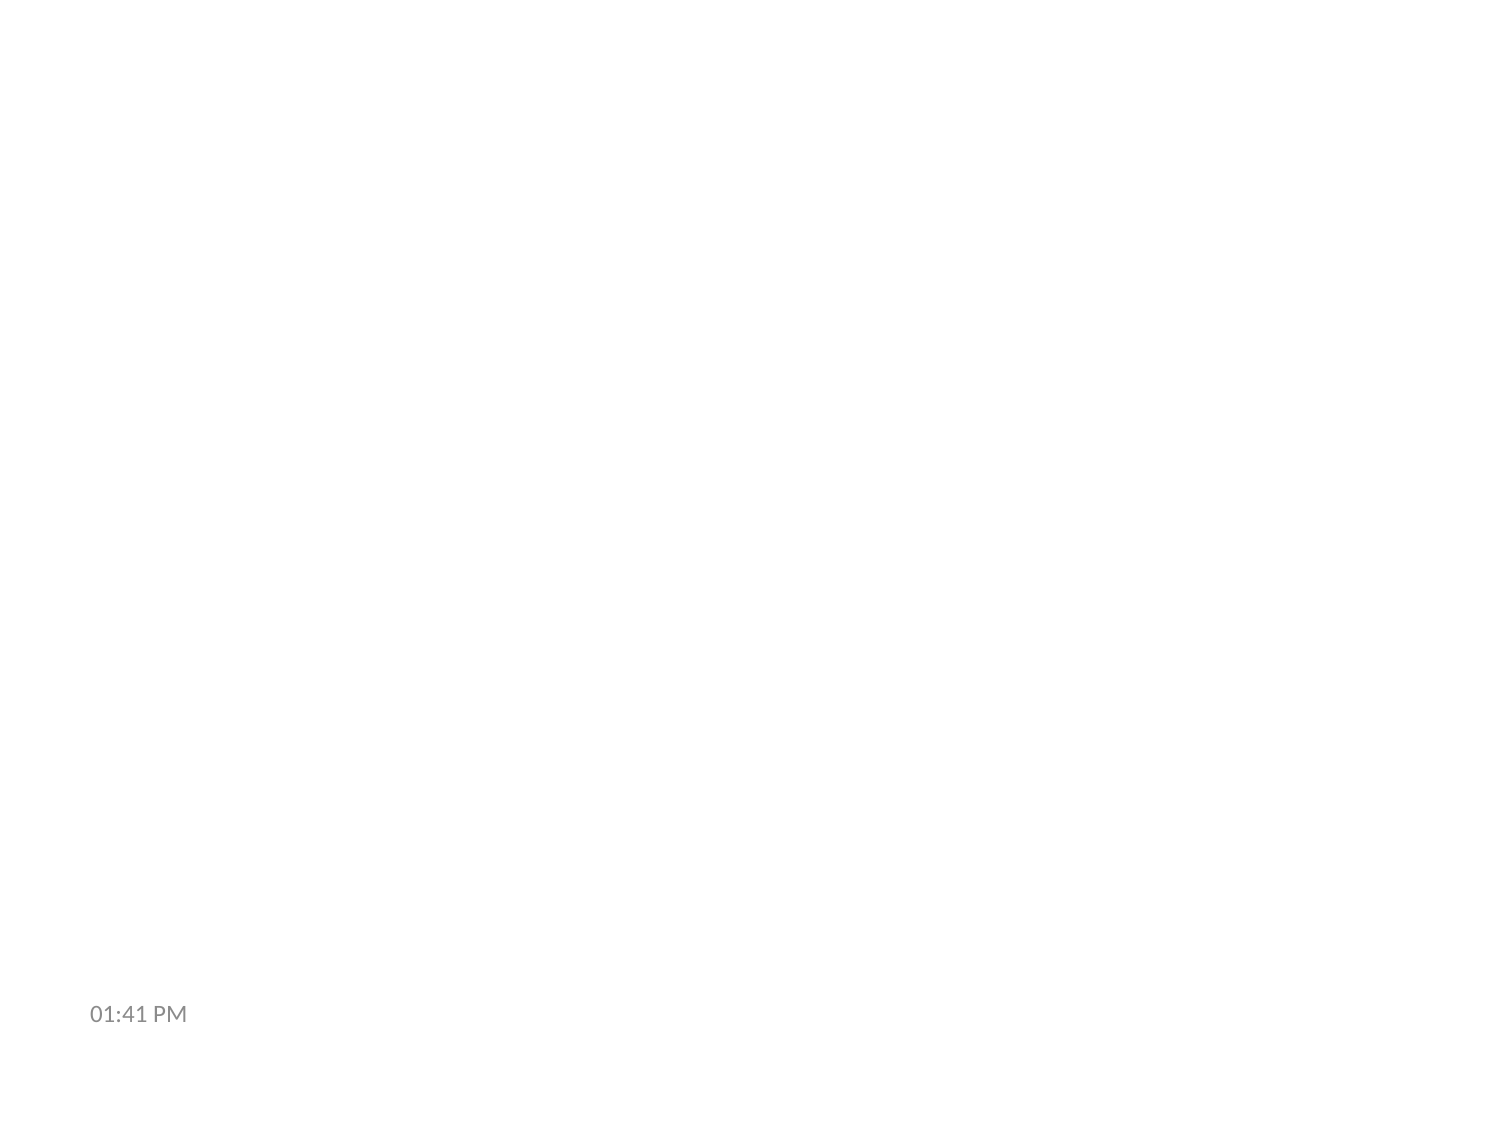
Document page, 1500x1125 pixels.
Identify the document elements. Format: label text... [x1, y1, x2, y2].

text_box 3:35 PM [75, 982, 425, 1043]
